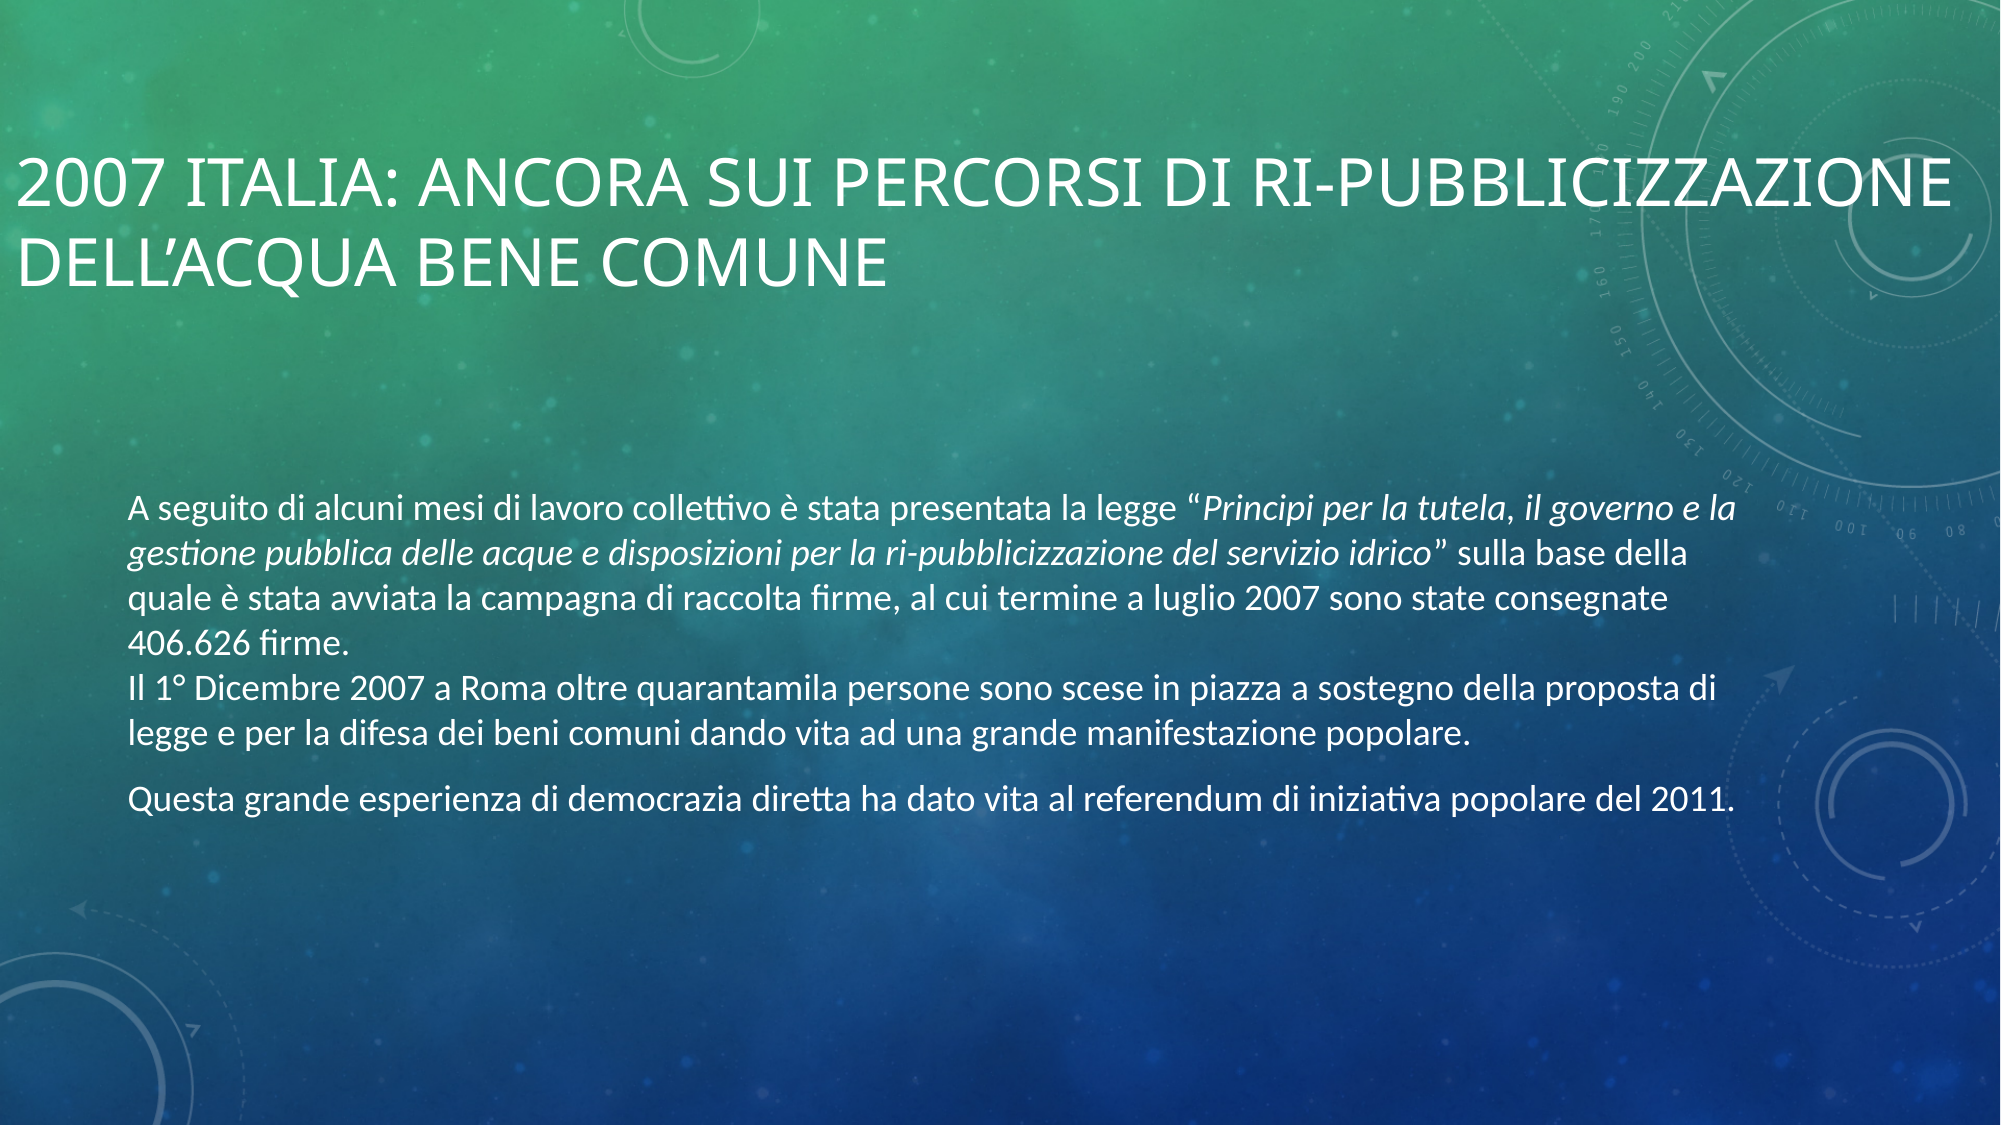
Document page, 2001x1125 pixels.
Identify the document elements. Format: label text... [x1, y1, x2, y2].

picture [0, 0, 2001, 1125]
list A seguito di alcuni mesi di lavoro collettivo è stata presentata la legge “Principi per la tutela, il governo e la gestione pubblica delle acque e disposizioni per la ri-pubblicizzazione del servizio idrico” sulla base della quale è stata avviata la campagna di raccolta firme, al cui termine a luglio 2007 sono state consegnate 406.626 firme. Il 1° Dicembre 2007 a Roma oltre quarantamila persone sono scese in piazza a sostegno della proposta di legge e per la difesa dei beni comuni dando vita ad una grande manifestazione popolare. Questa grande esperienza di democrazia diretta ha dato vita al referendum di iniziativa popolare del 2011. [112, 351, 1775, 950]
title 2007 Italia: ancora sui percorsi di RI-pubblicizzazione dell’acqua bene comune [0, 99, 1974, 339]
